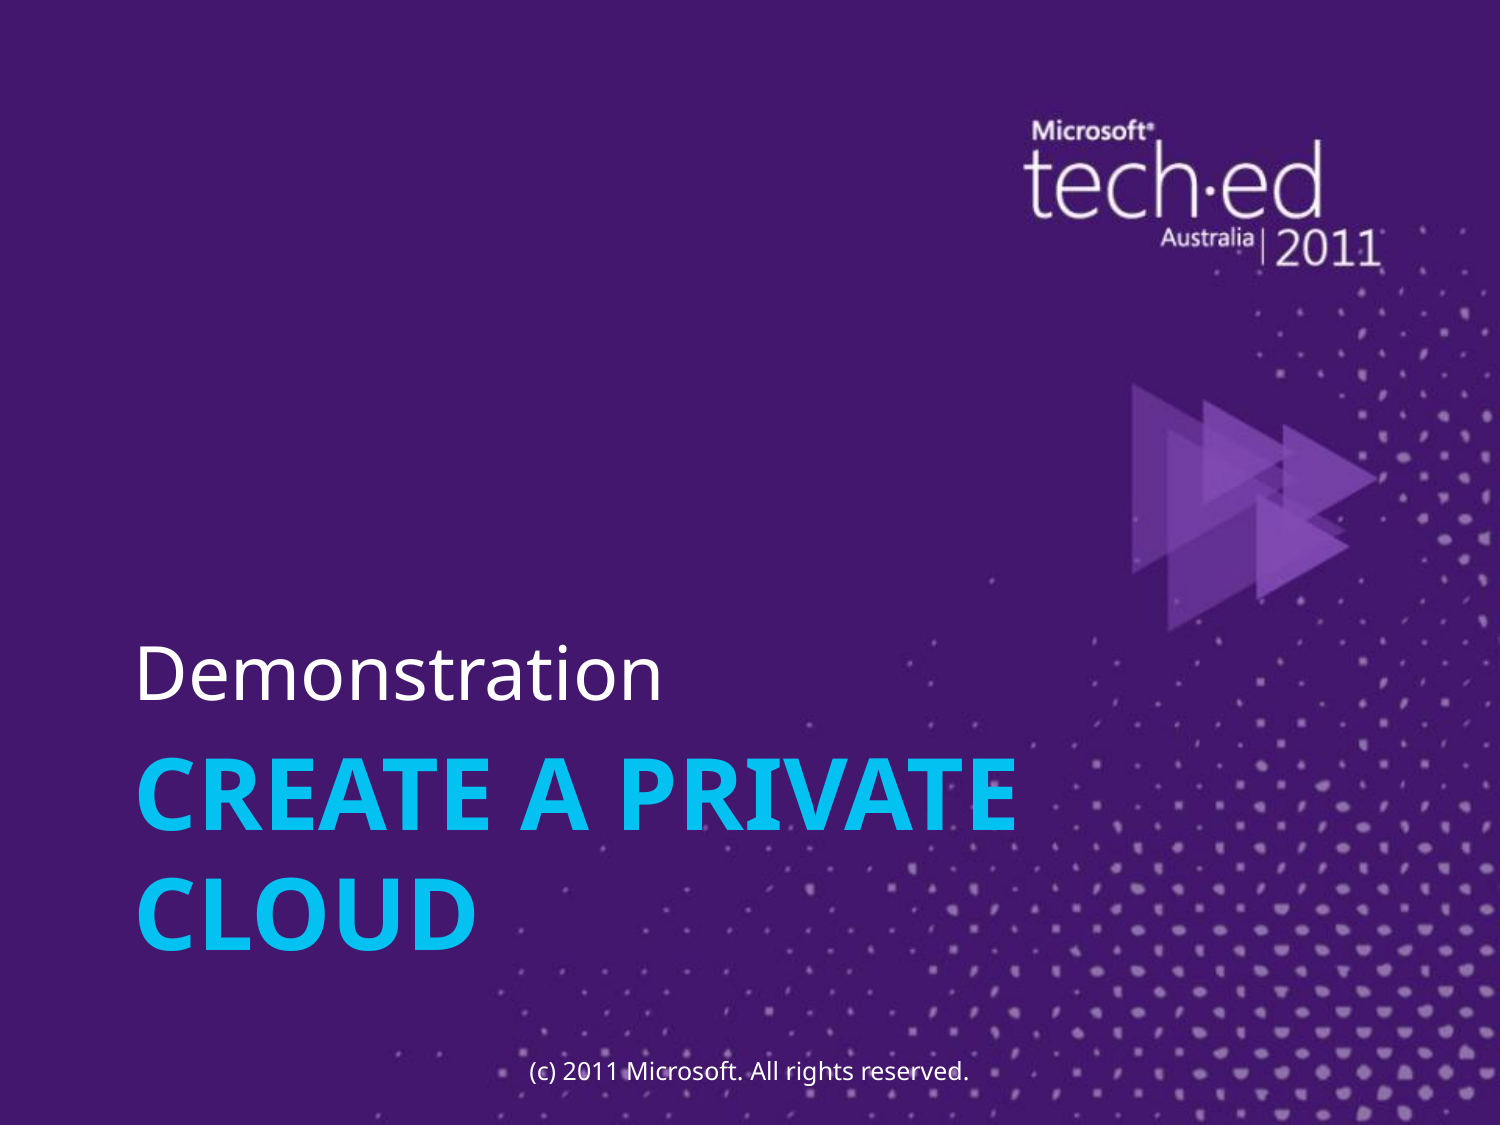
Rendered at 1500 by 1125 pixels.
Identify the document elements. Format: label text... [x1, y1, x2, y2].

picture [0, 0, 1500, 1125]
title Create a private cloud [118, 723, 1394, 947]
footer (c) 2011 Microsoft. All rights reserved. [512, 1042, 988, 1103]
list Demonstration [118, 476, 1394, 723]
